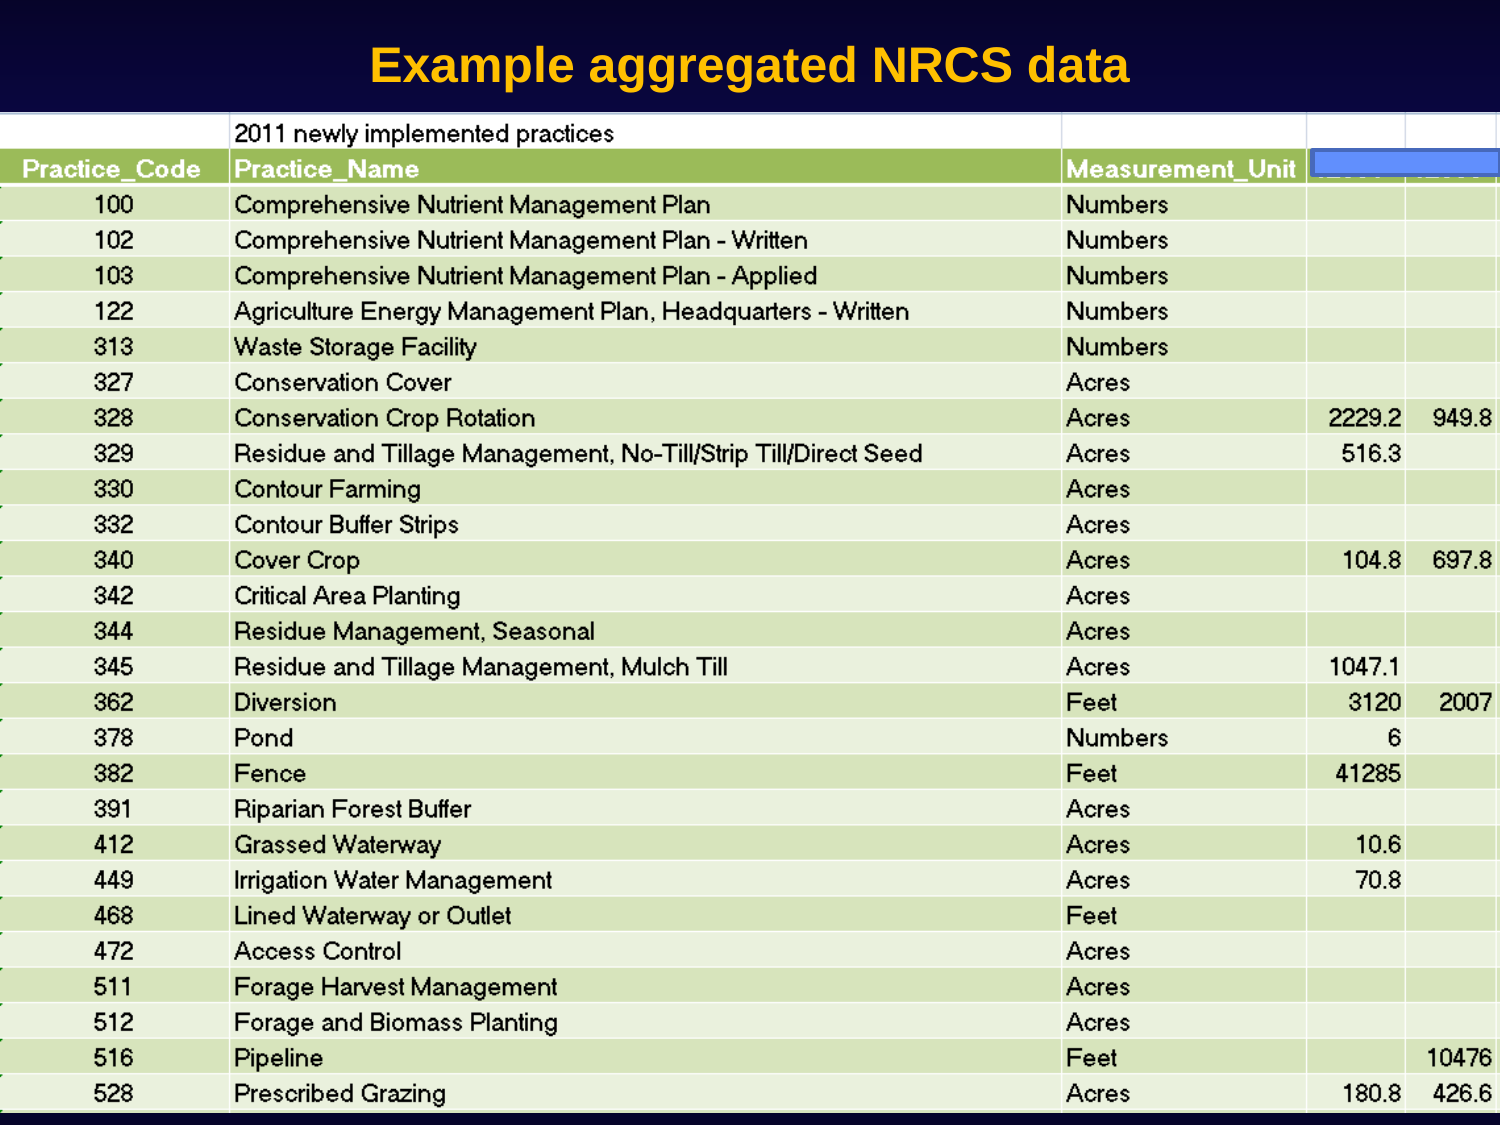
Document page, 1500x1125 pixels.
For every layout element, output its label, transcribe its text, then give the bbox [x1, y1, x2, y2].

text_box Example aggregated NRCS data [354, 24, 1146, 100]
picture [0, 112, 1500, 1113]
